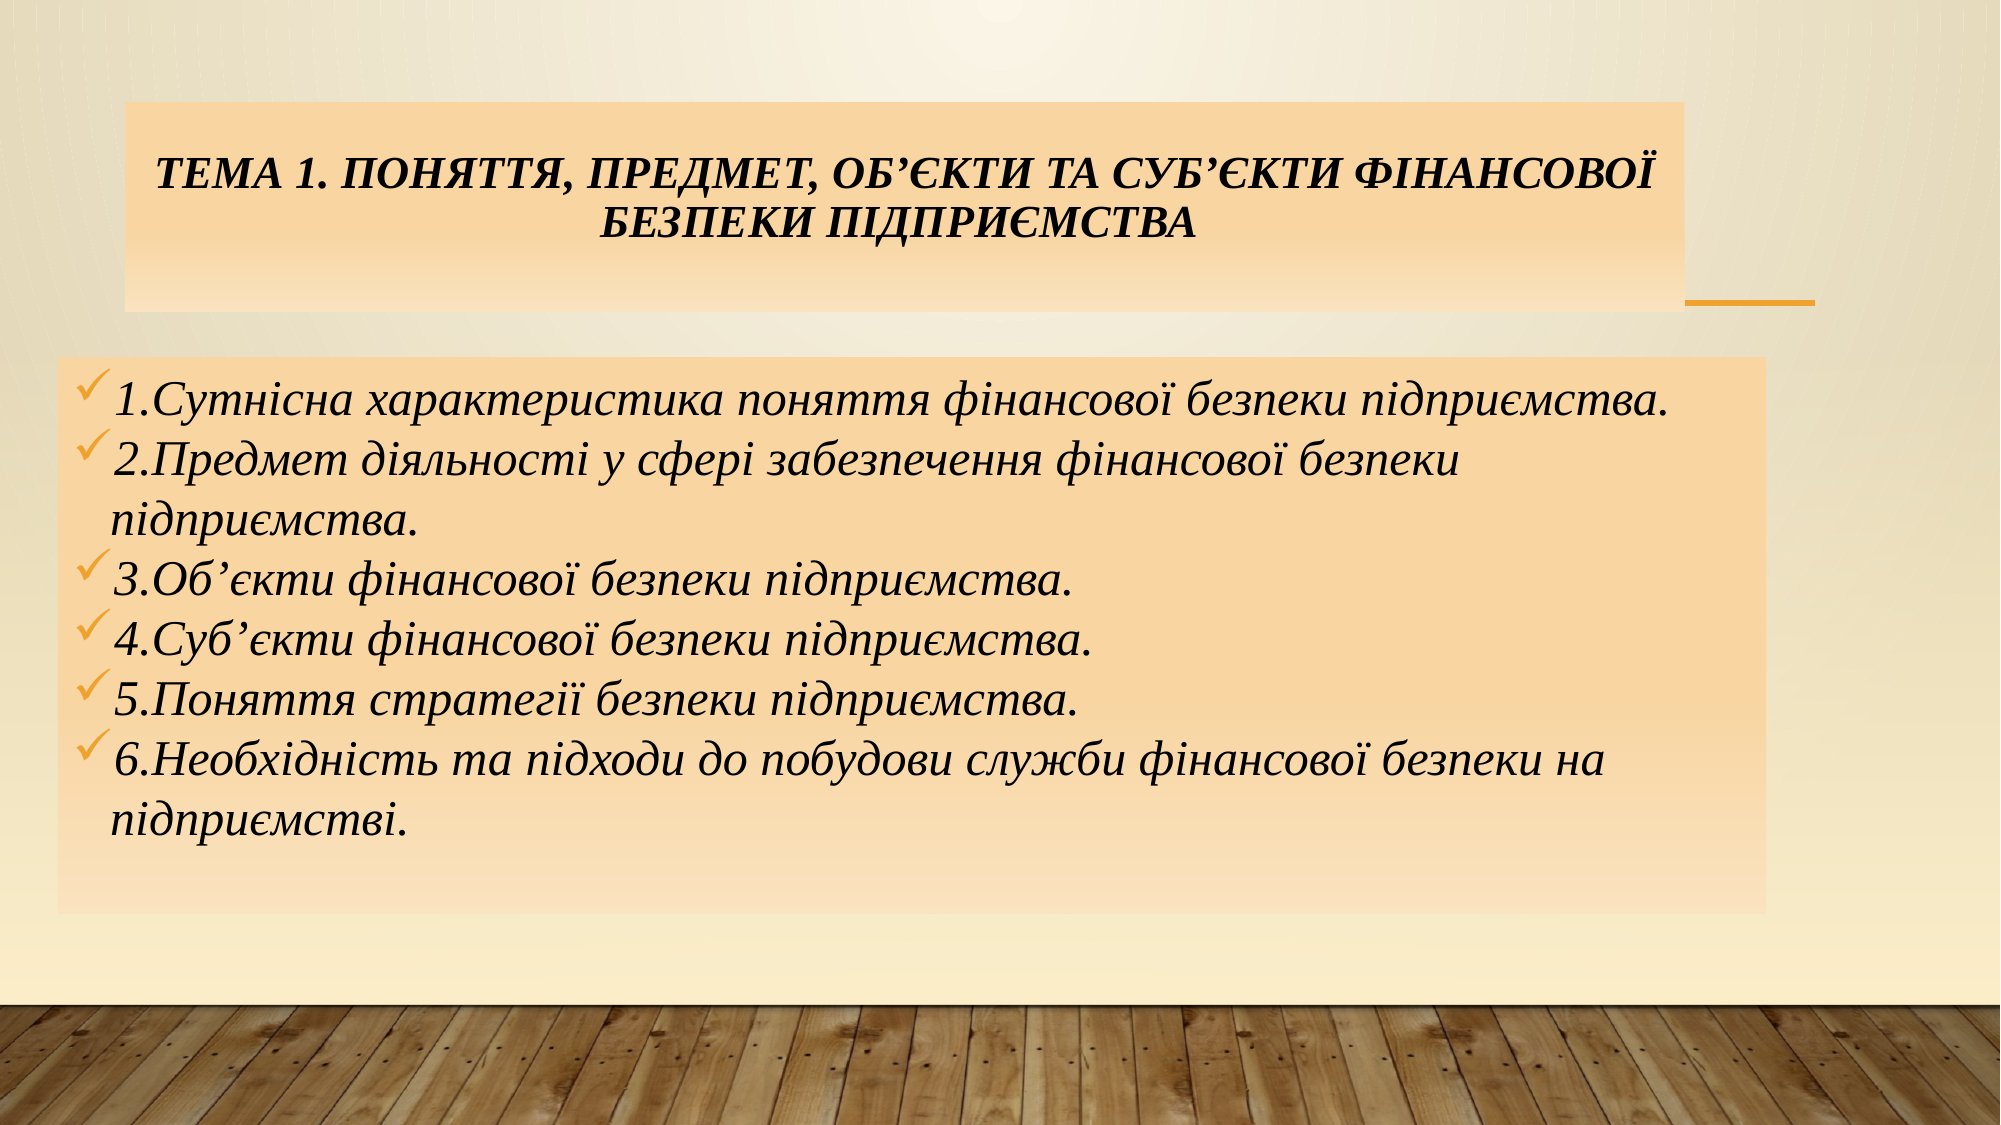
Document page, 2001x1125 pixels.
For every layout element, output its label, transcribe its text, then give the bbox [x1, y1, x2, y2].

list 1.Сутнісна характеристика поняття фінансової безпеки підприємства. 2.Предмет діяльності у сфері забезпечення фінансової безпеки підприємства. 3.Об’єкти фінансової безпеки підприємства. 4.Суб’єкти фінансової безпеки підприємства. 5.Поняття стратегії безпеки підприємства. 6.Необхідність та підходи до побудови служби фінансової безпеки на підприємстві. [57, 357, 1767, 914]
picture [0, 1005, 2000, 1125]
title Тема 1. Поняття, предмет, об’єкти та суб’єкти ФІНАНСОВОЇ БЕЗПЕКИ ПІДПРИЄМСТВА [125, 102, 1685, 312]
